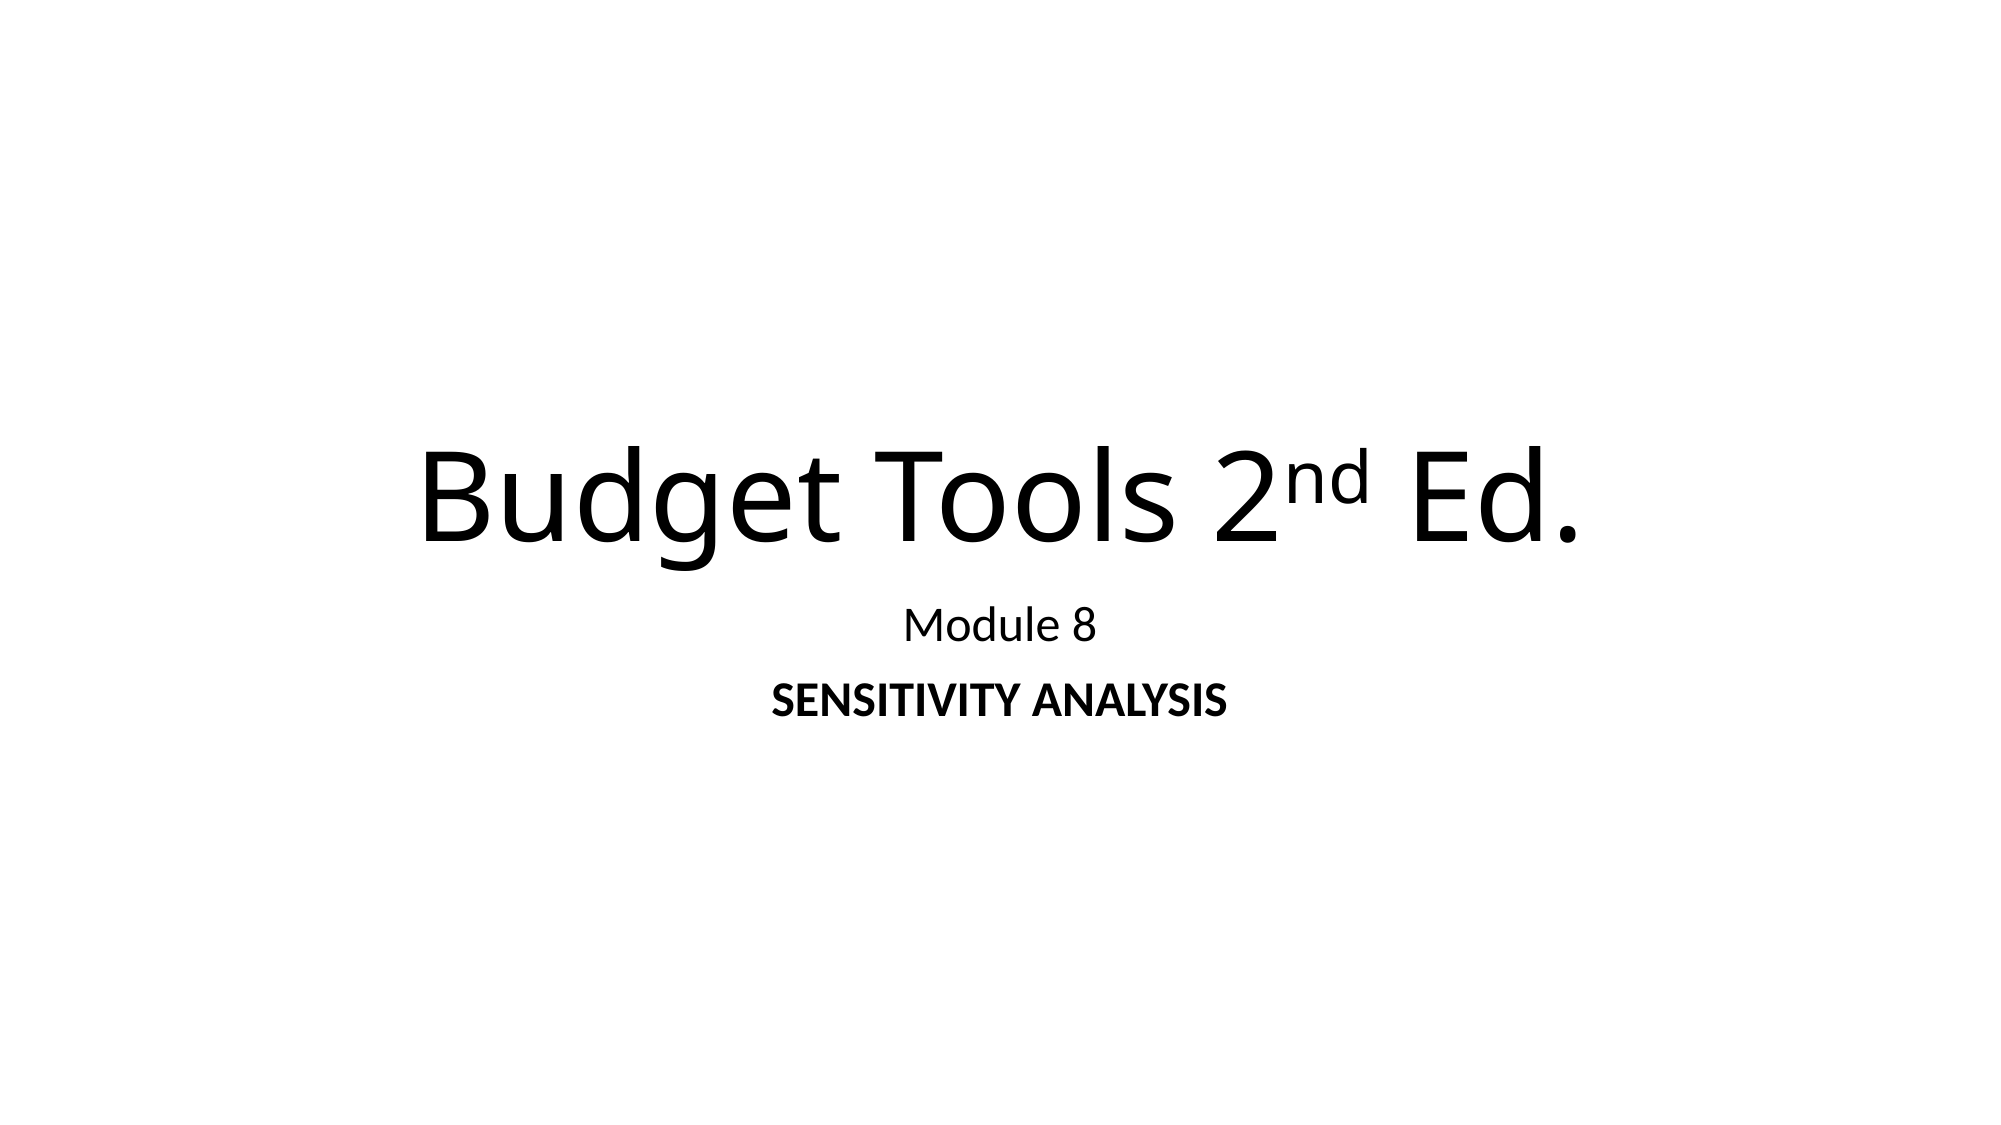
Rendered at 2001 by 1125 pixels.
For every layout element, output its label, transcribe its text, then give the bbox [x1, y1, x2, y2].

subtitle Module 8 Sensitivity Analysis [249, 590, 1750, 863]
title Budget Tools 2nd Ed. [249, 184, 1750, 576]
